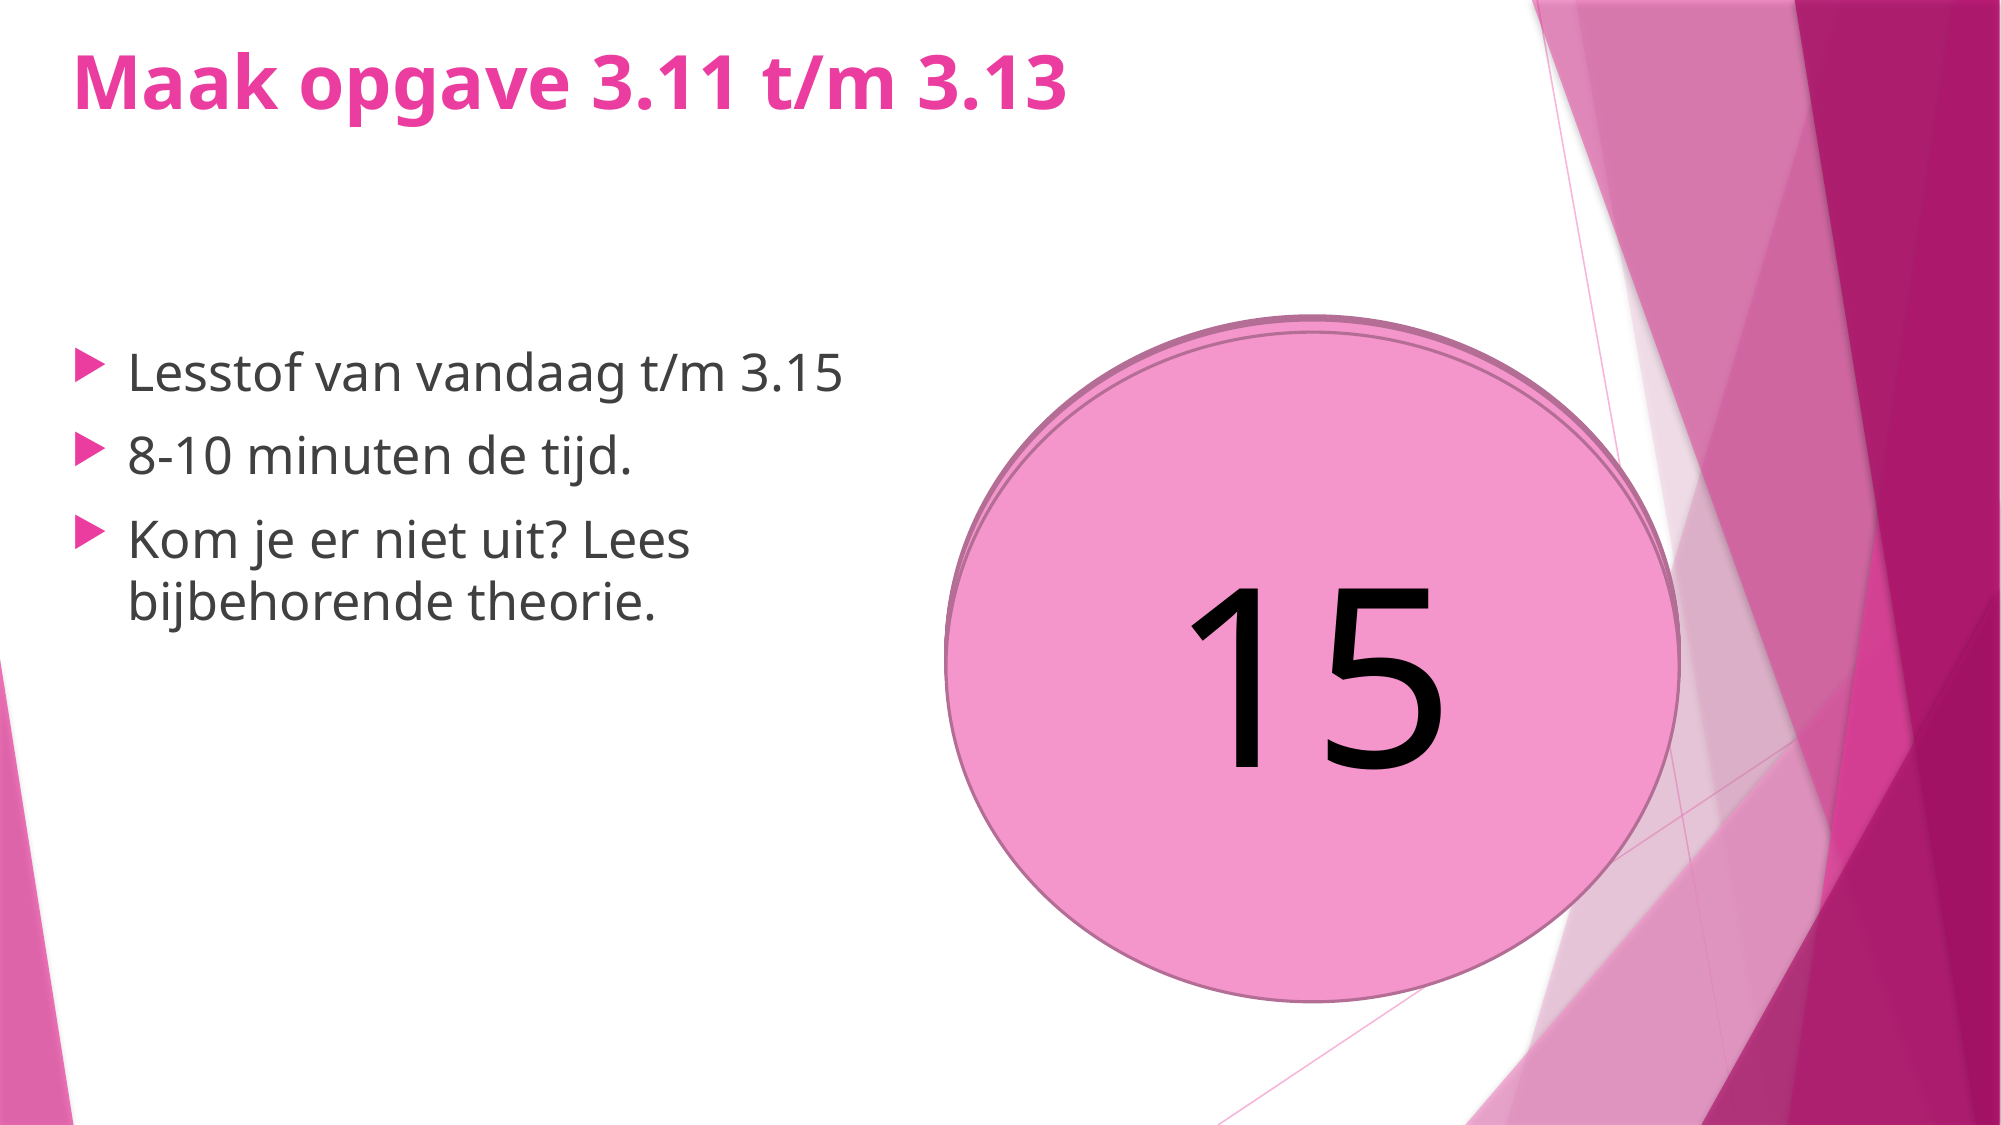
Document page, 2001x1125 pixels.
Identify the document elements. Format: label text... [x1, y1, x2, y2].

text_box 10 [959, 314, 1668, 562]
list Lesstof van vandaag t/m 3.15 8-10 minuten de tijd. Kom je er niet uit? Lees bijbehorende theorie. [56, 332, 865, 1112]
text_box 14 [944, 318, 1681, 648]
title Maak opgave 3.11 t/m 3.13 [56, 27, 1522, 319]
text_box 15 [944, 330, 1681, 1004]
